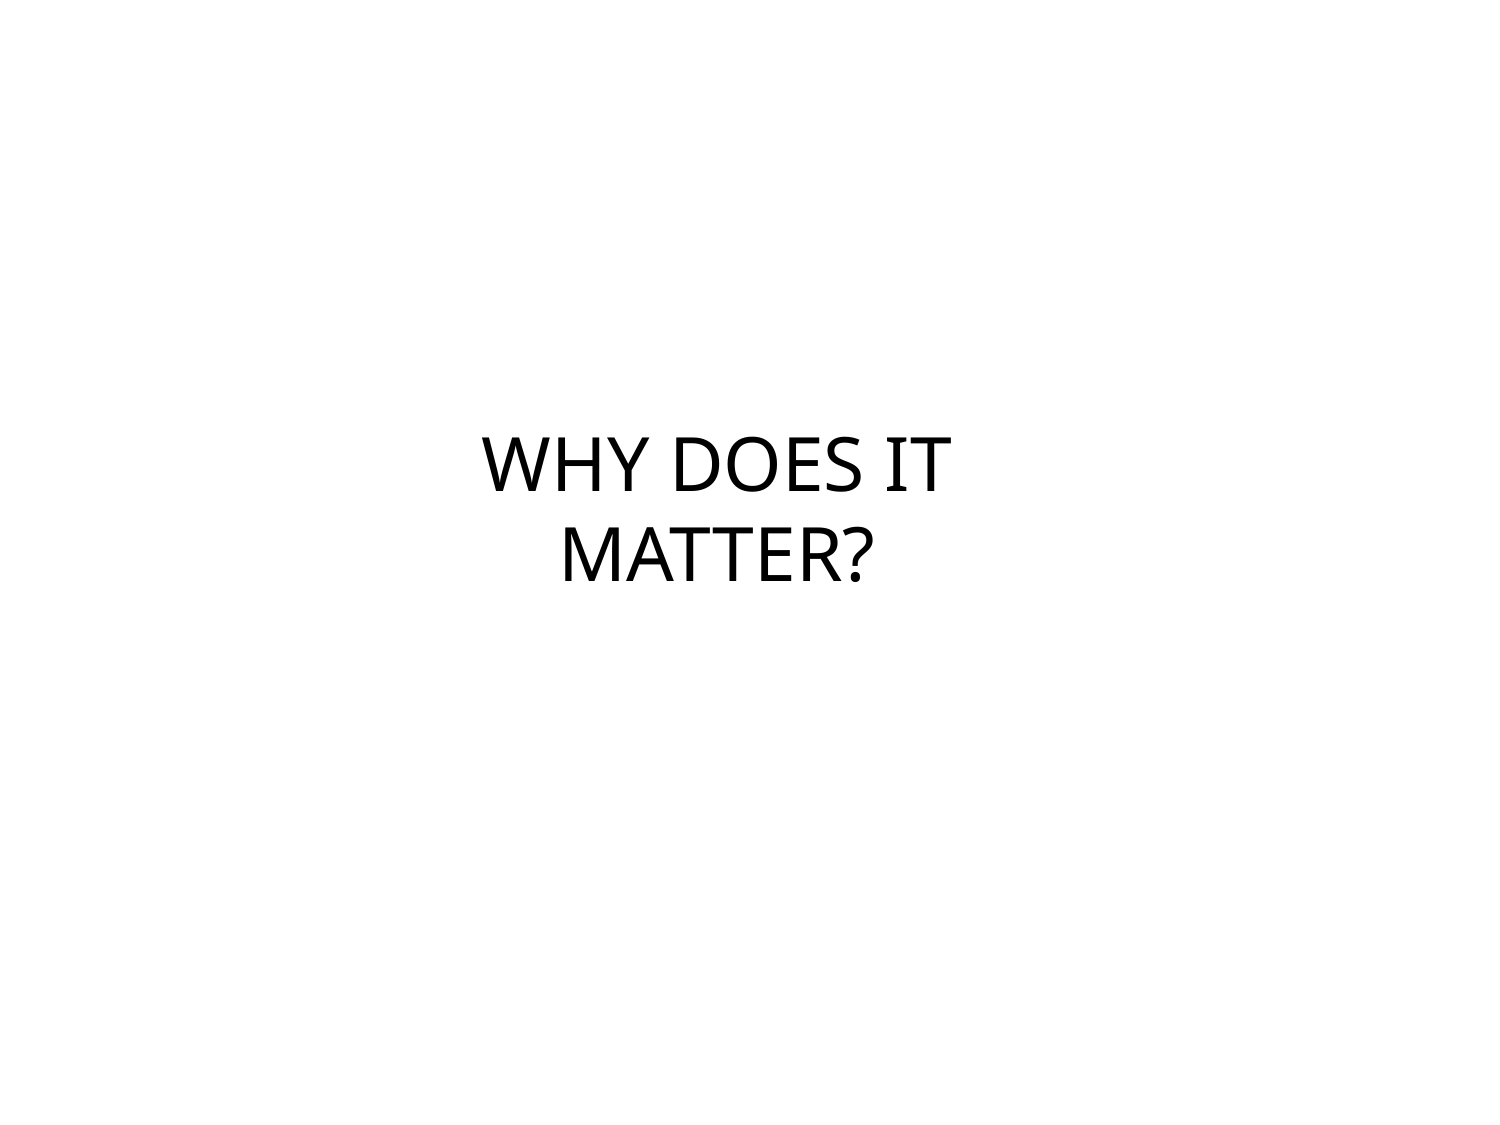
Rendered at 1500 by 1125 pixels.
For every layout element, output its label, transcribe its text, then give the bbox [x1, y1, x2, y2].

text_box WHY DOES IT MATTER? [392, 408, 1042, 604]
